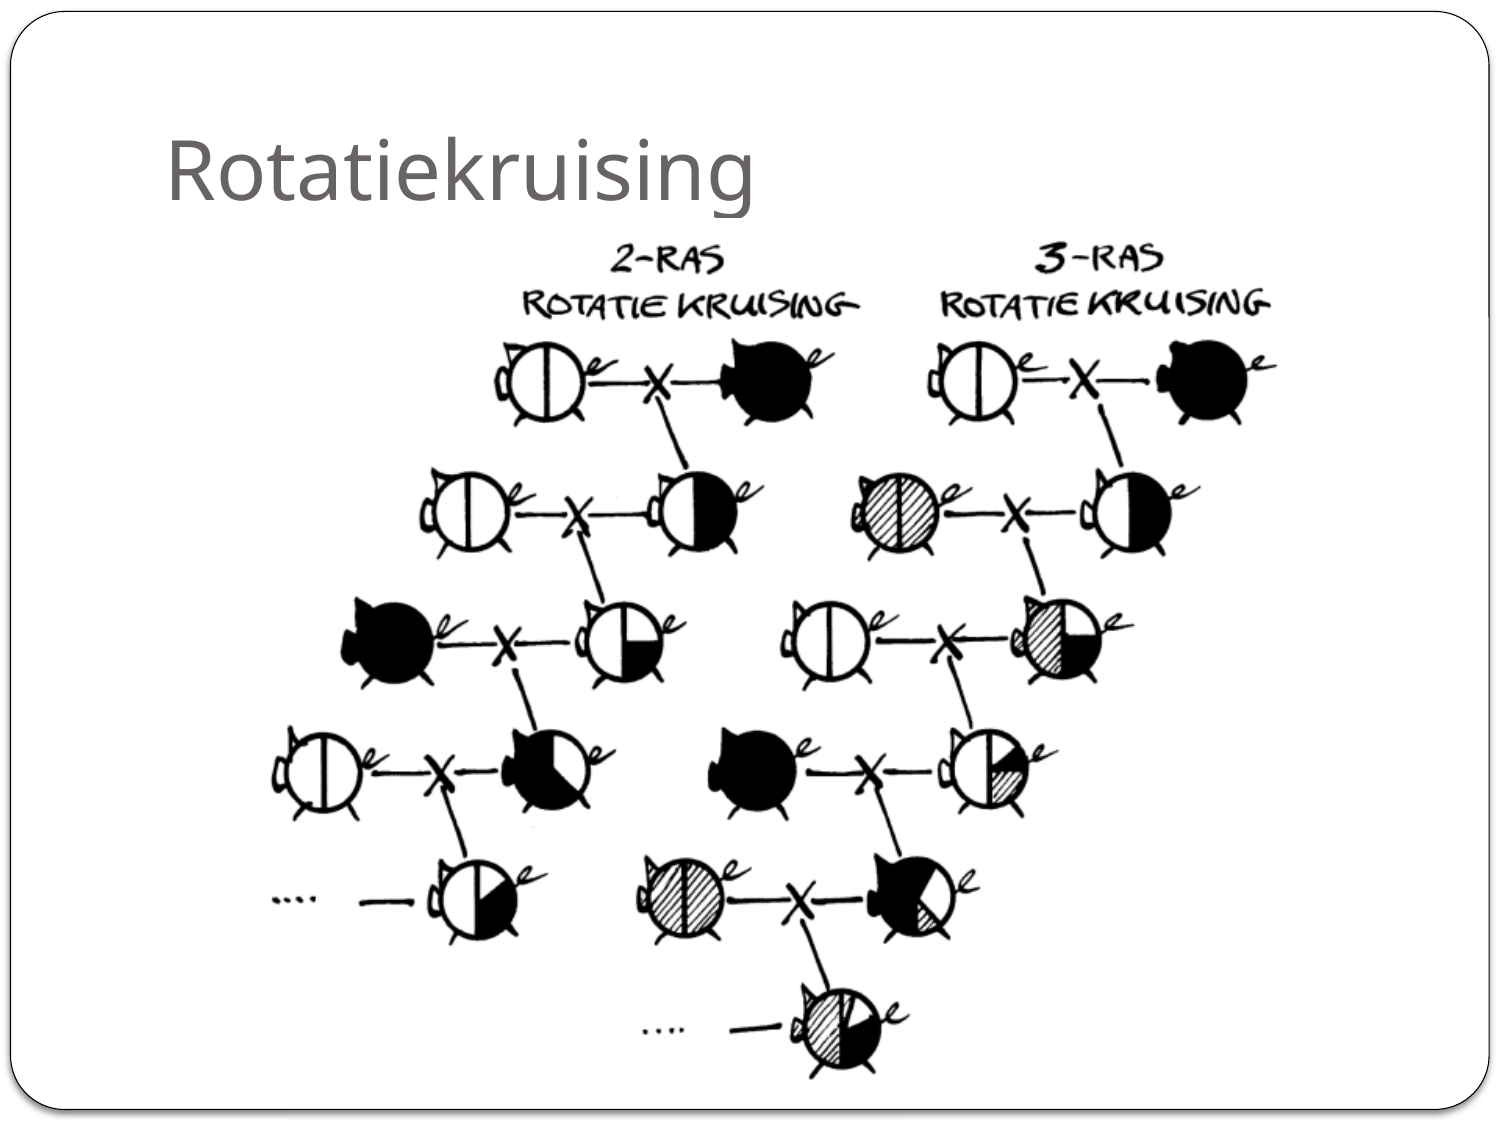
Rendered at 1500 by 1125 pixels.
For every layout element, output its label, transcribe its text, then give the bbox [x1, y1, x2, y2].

title Rotatiekruising [150, 45, 1425, 233]
picture [229, 218, 1299, 1105]
